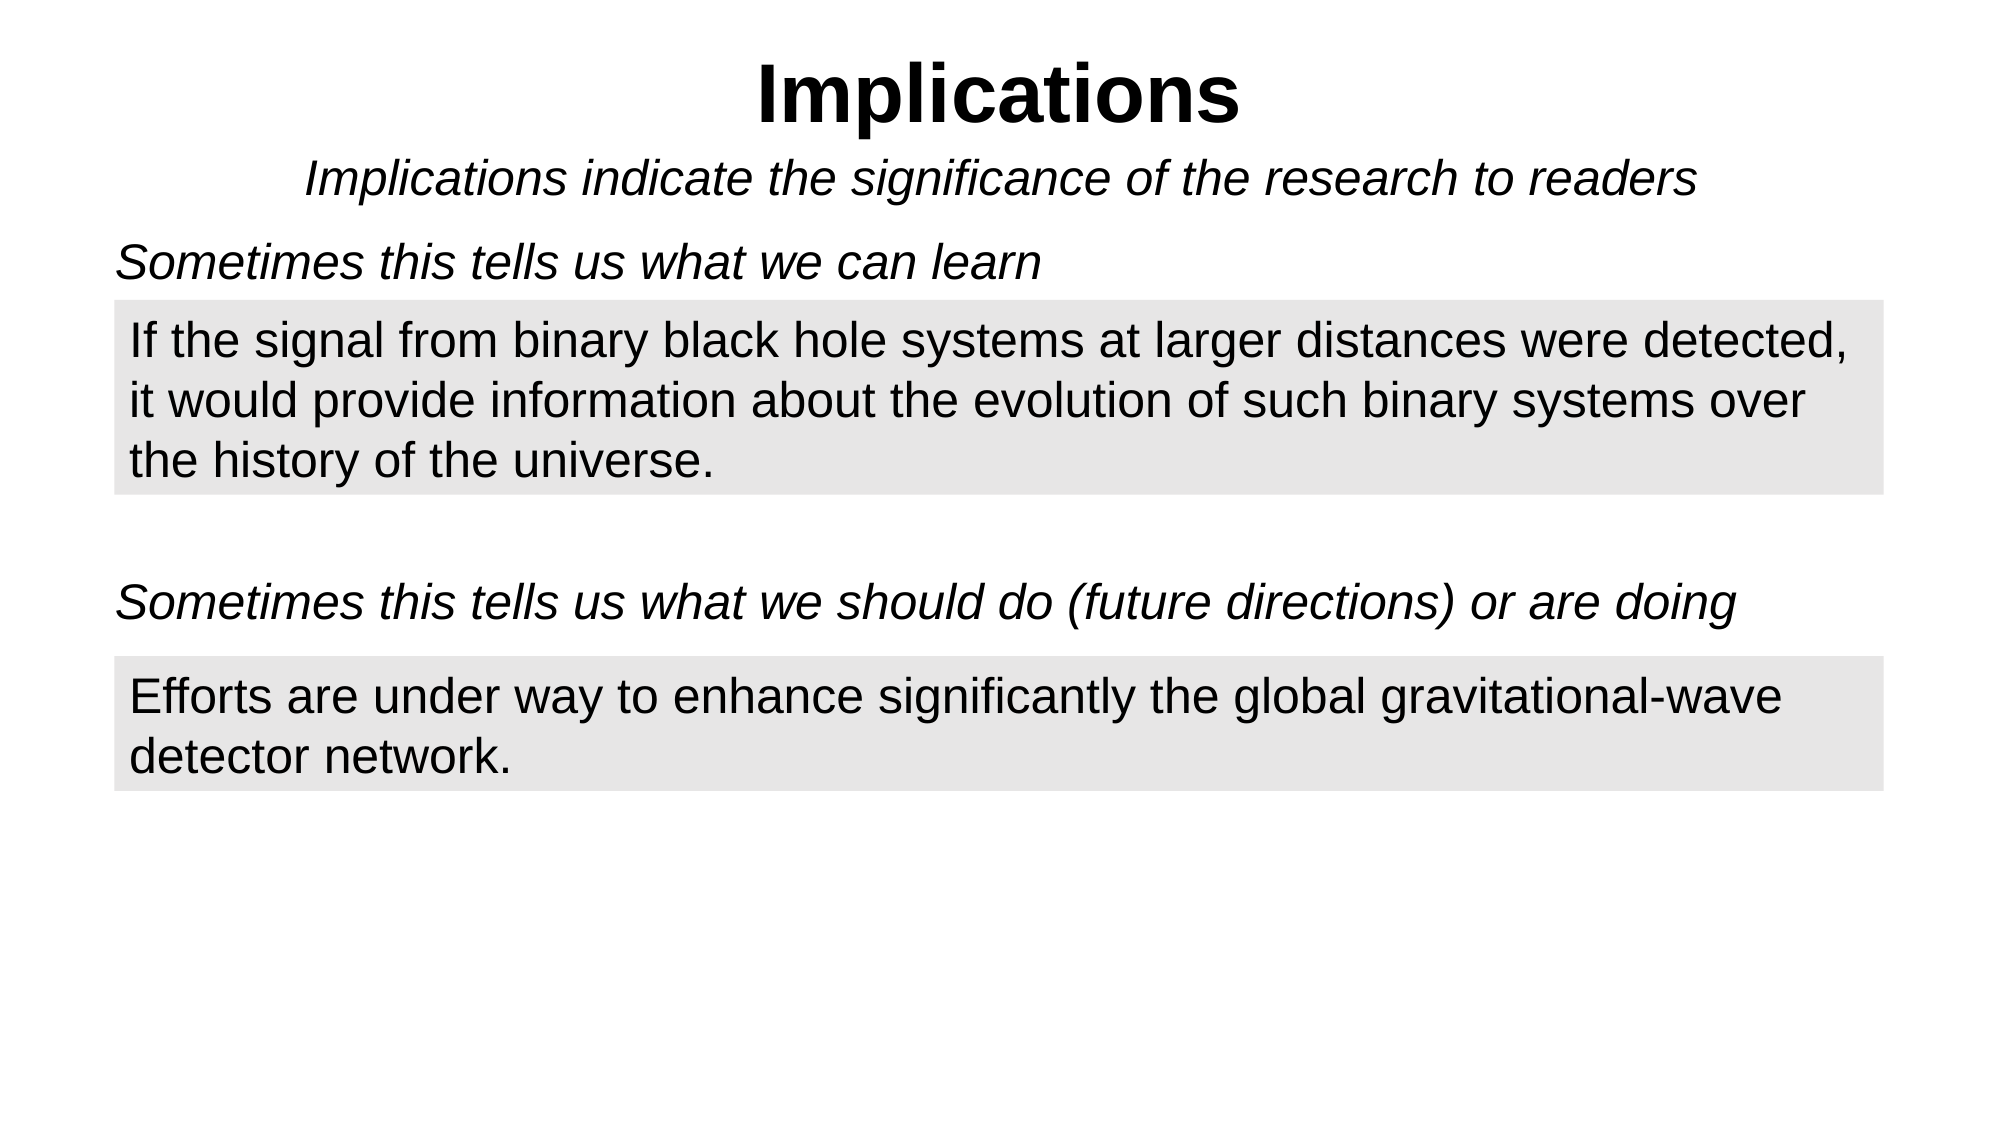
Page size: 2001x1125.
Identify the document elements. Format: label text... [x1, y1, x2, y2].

text_box Sometimes this tells us what we should do (future directions) or are doing [100, 562, 1785, 638]
text_box Efforts are under way to enhance significantly the global gravitational-wave detector network. [114, 656, 1884, 791]
text_box Sometimes this tells us what we can learn [100, 222, 1785, 298]
text_box Implications indicate the significance of the research to readers [159, 138, 1844, 214]
text_box Implications [166, 43, 1833, 138]
text_box If the signal from binary black hole systems at larger distances were detected, it would provide information about the evolution of such binary systems over the history of the universe. [114, 299, 1884, 495]
